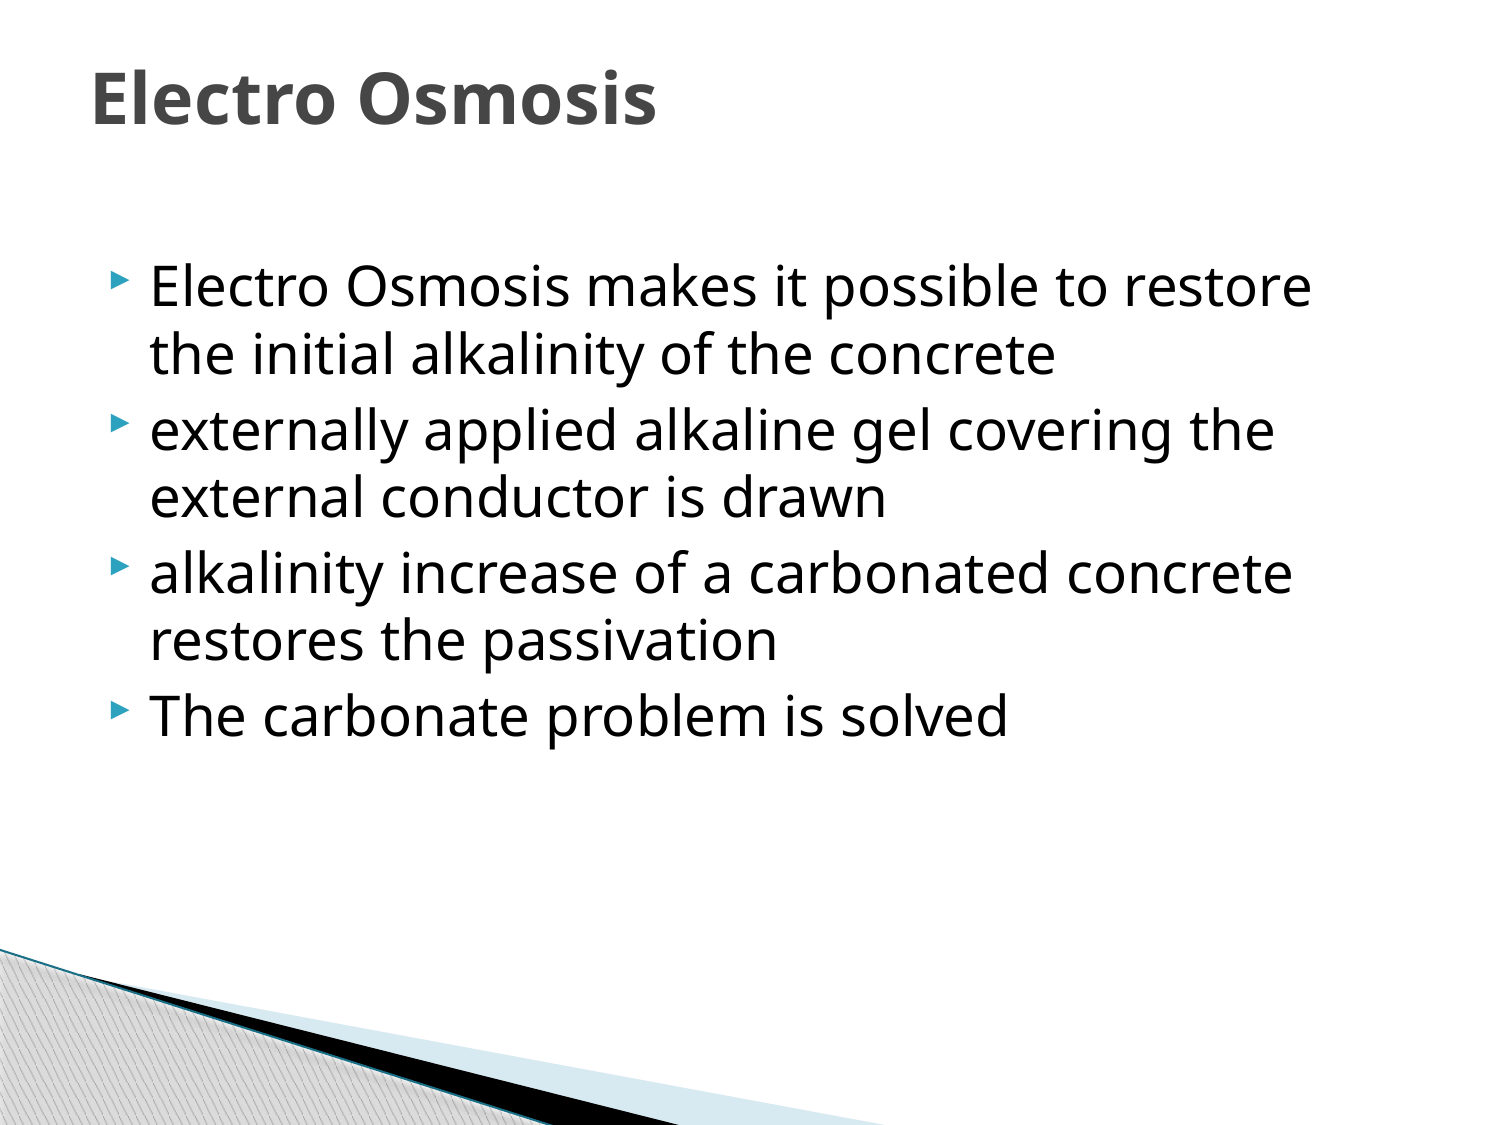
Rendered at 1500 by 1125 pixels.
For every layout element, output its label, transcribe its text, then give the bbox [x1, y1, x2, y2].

list Electro Osmosis makes it possible to restore the initial alkalinity of the concrete externally applied alkaline gel covering the external conductor is drawn alkalinity increase of a carbonated concrete restores the passivation The carbonate problem is solved [75, 243, 1425, 986]
title Electro Osmosis [75, 45, 1425, 233]
